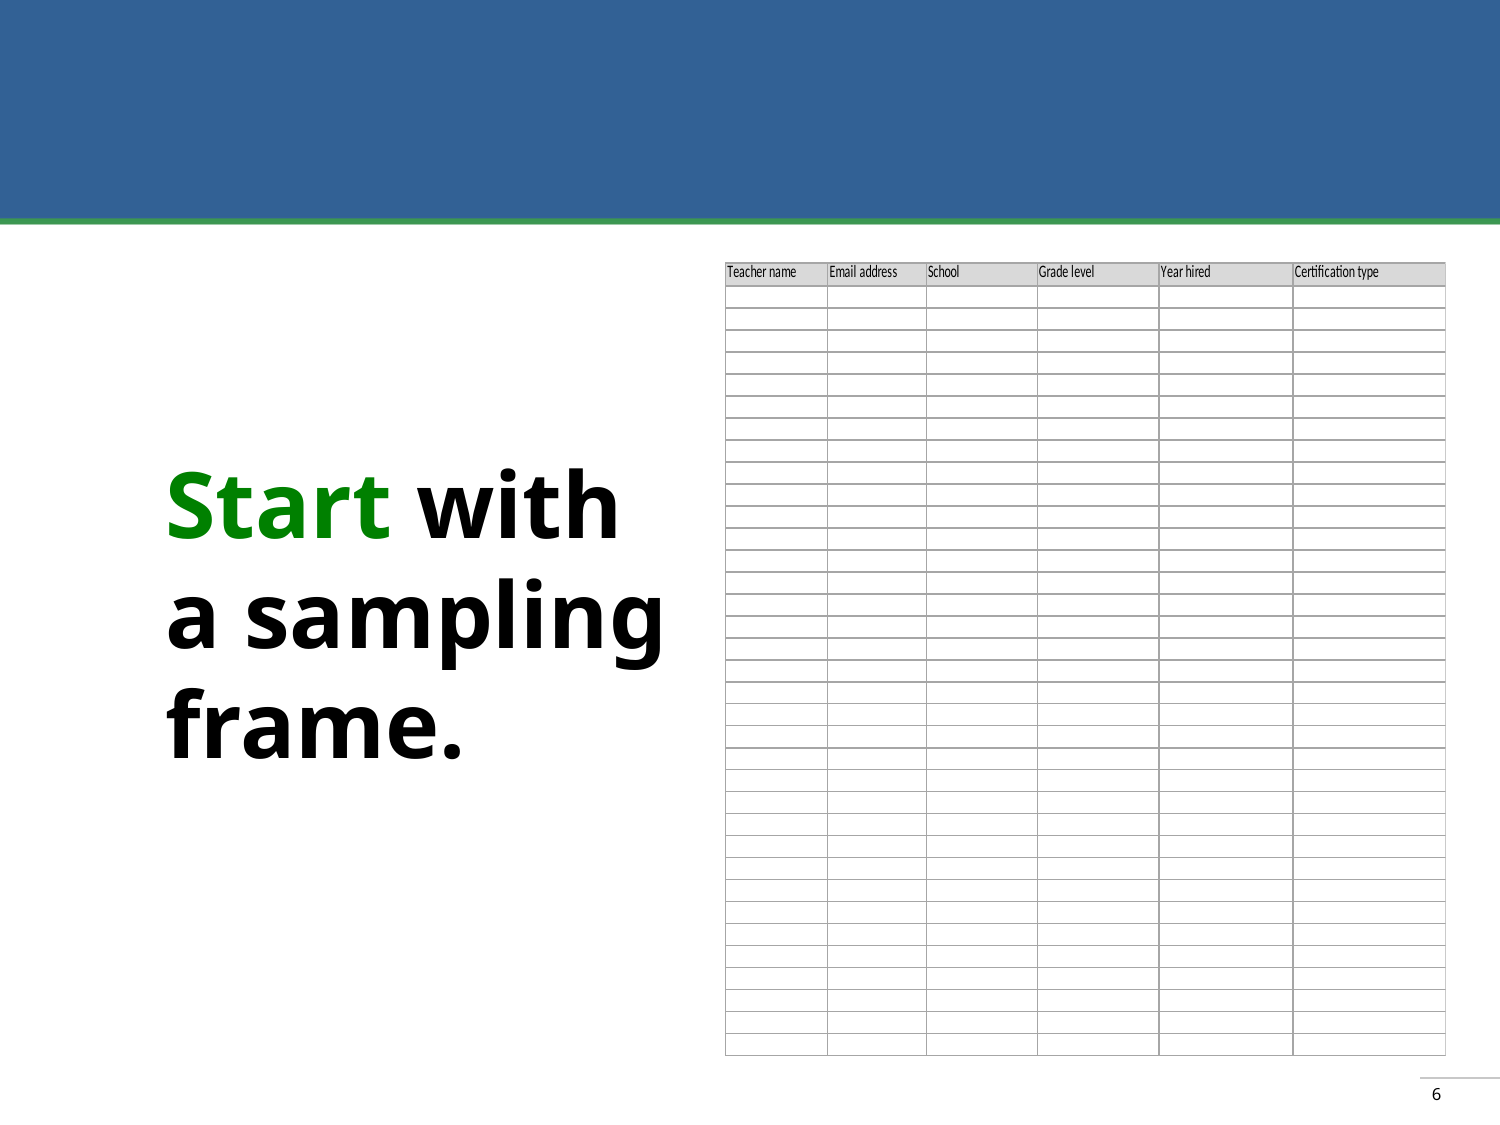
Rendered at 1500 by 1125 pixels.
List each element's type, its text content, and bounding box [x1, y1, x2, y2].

slide_number 6 [1431, 1085, 1458, 1106]
picture [0, 0, 1500, 1125]
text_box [724, 262, 1447, 1057]
list Start with a sampling frame. [150, 262, 700, 1063]
